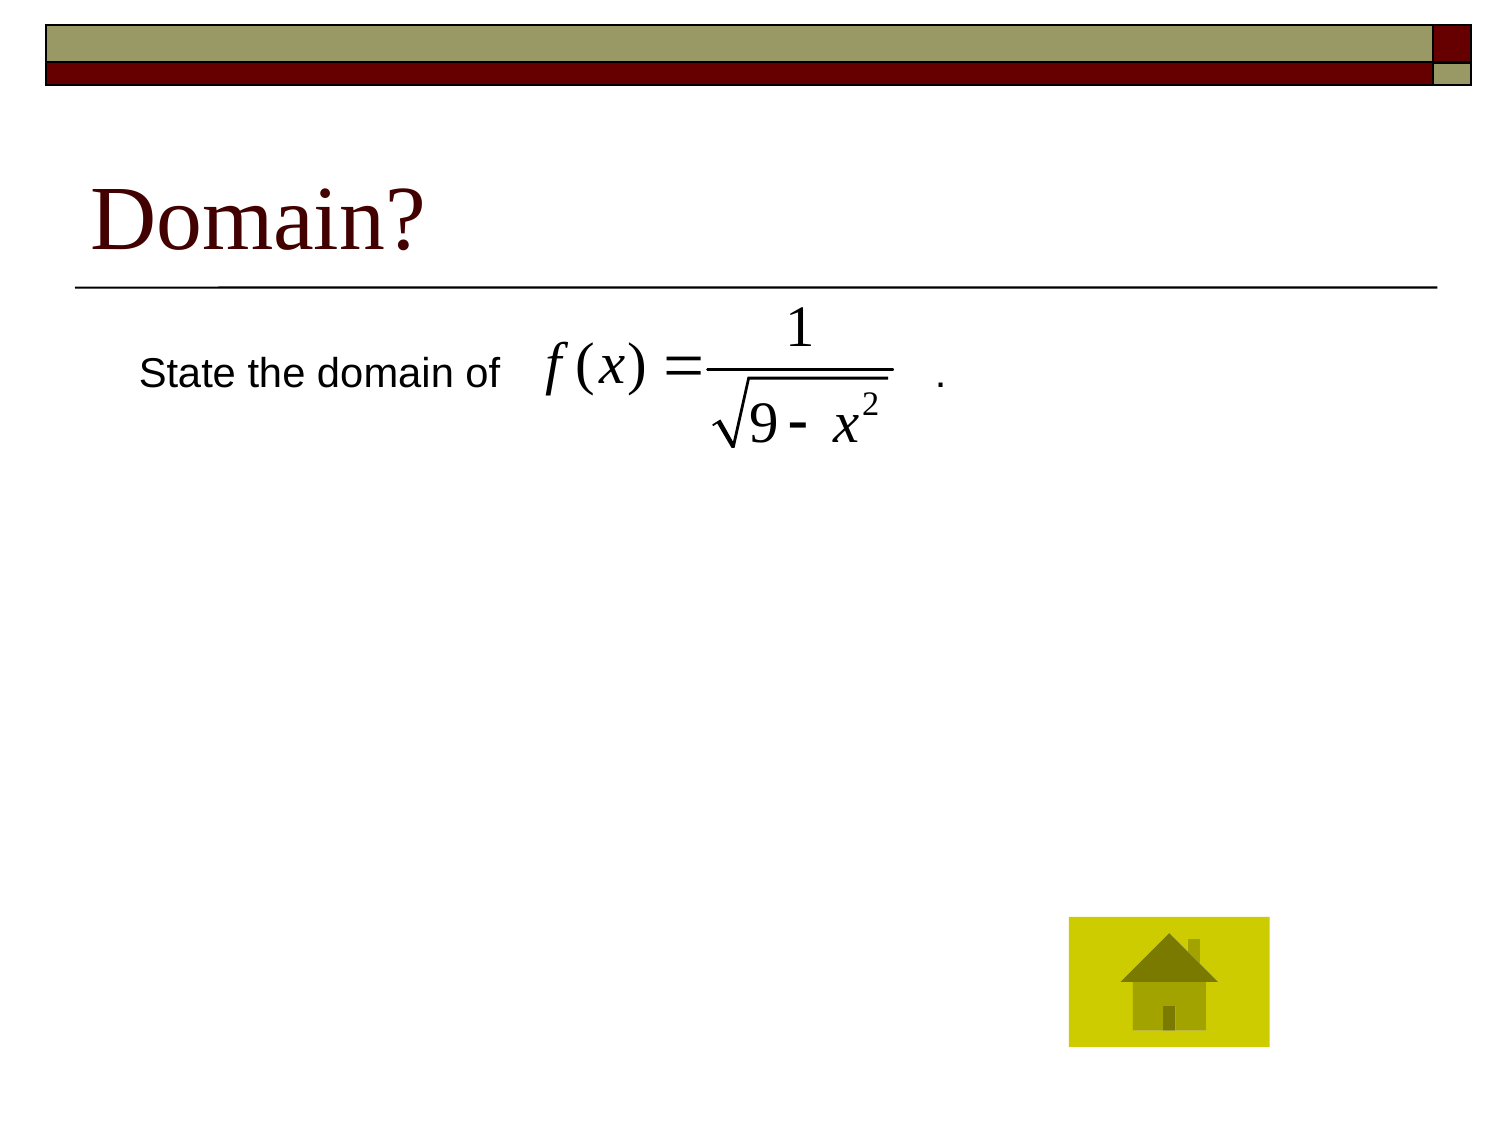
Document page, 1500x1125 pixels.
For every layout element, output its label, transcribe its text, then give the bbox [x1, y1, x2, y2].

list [525, 290, 904, 463]
title Domain? [74, 87, 1426, 276]
text_box [1068, 916, 1270, 1047]
text_box State the domain of . [123, 338, 520, 403]
text_box State the domain of . [908, 338, 1223, 403]
